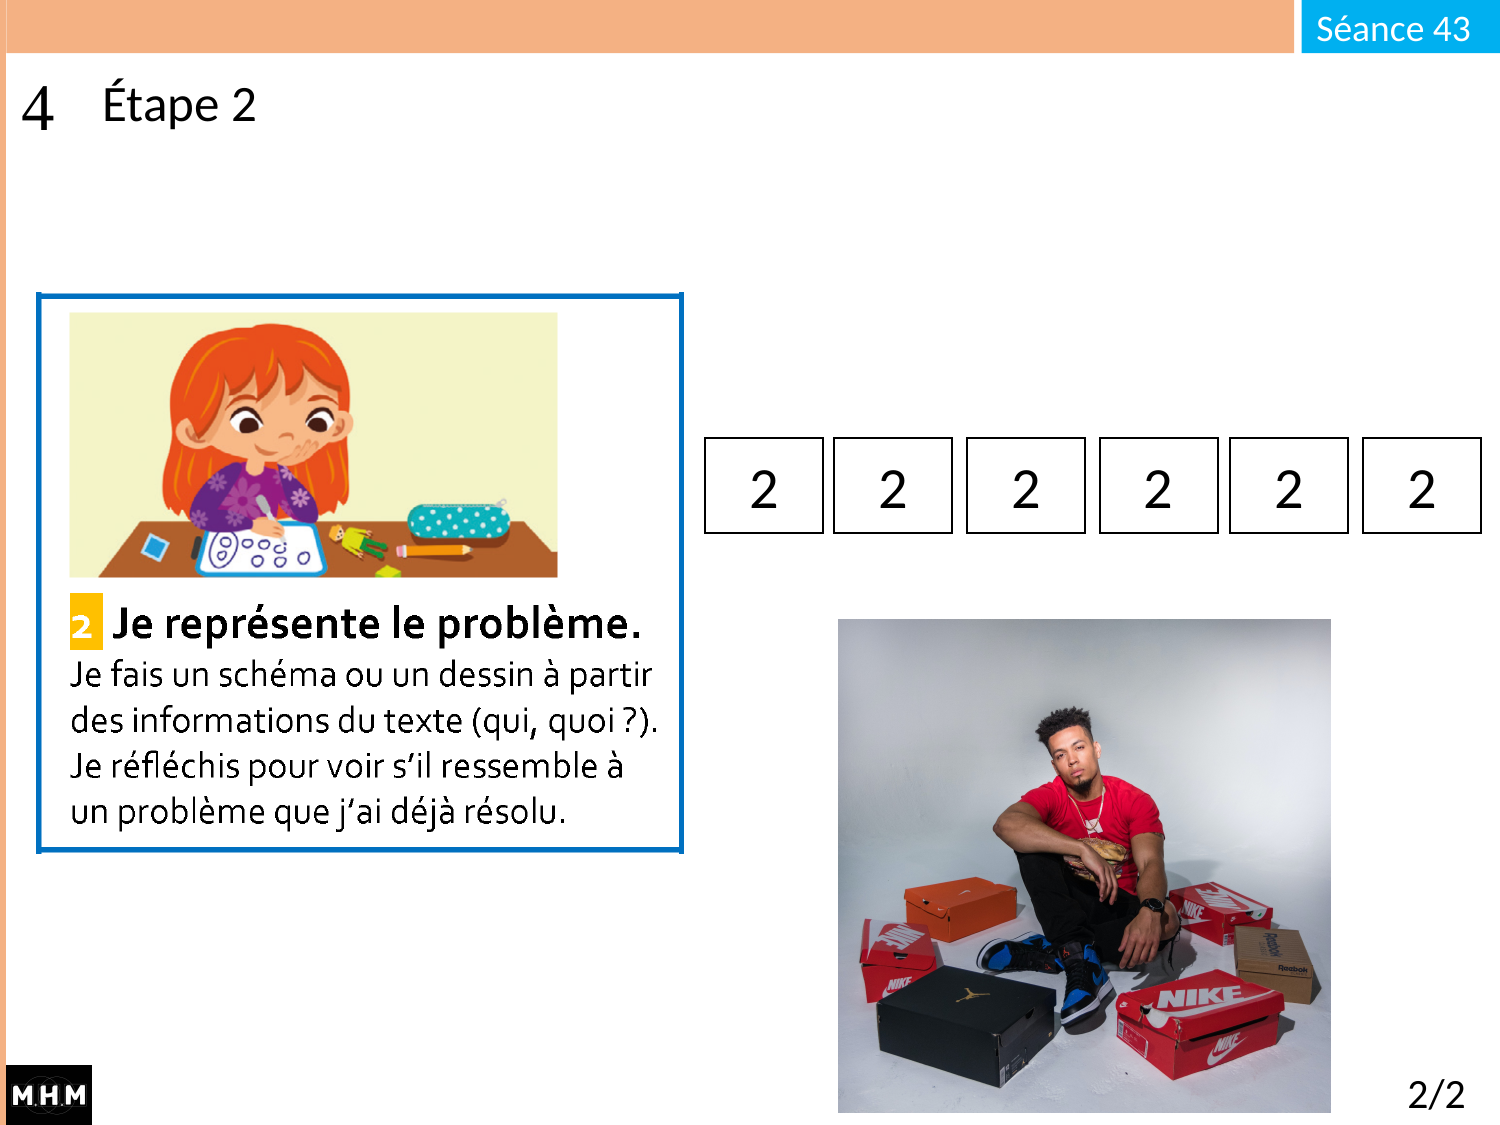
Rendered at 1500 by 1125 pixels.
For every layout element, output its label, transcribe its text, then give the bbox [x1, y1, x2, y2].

text_box 2 [1229, 437, 1349, 534]
text_box 2 [966, 437, 1086, 534]
picture [34, 292, 685, 854]
picture [6, 1065, 92, 1125]
text_box 2 [1362, 437, 1482, 534]
picture [838, 619, 1331, 1113]
title Étape 2 [87, 32, 1382, 140]
text_box 2 [704, 437, 824, 534]
text_box 2 [833, 437, 953, 534]
text_box 2 [1099, 437, 1219, 534]
list 2/2 [1373, 1064, 1500, 1125]
